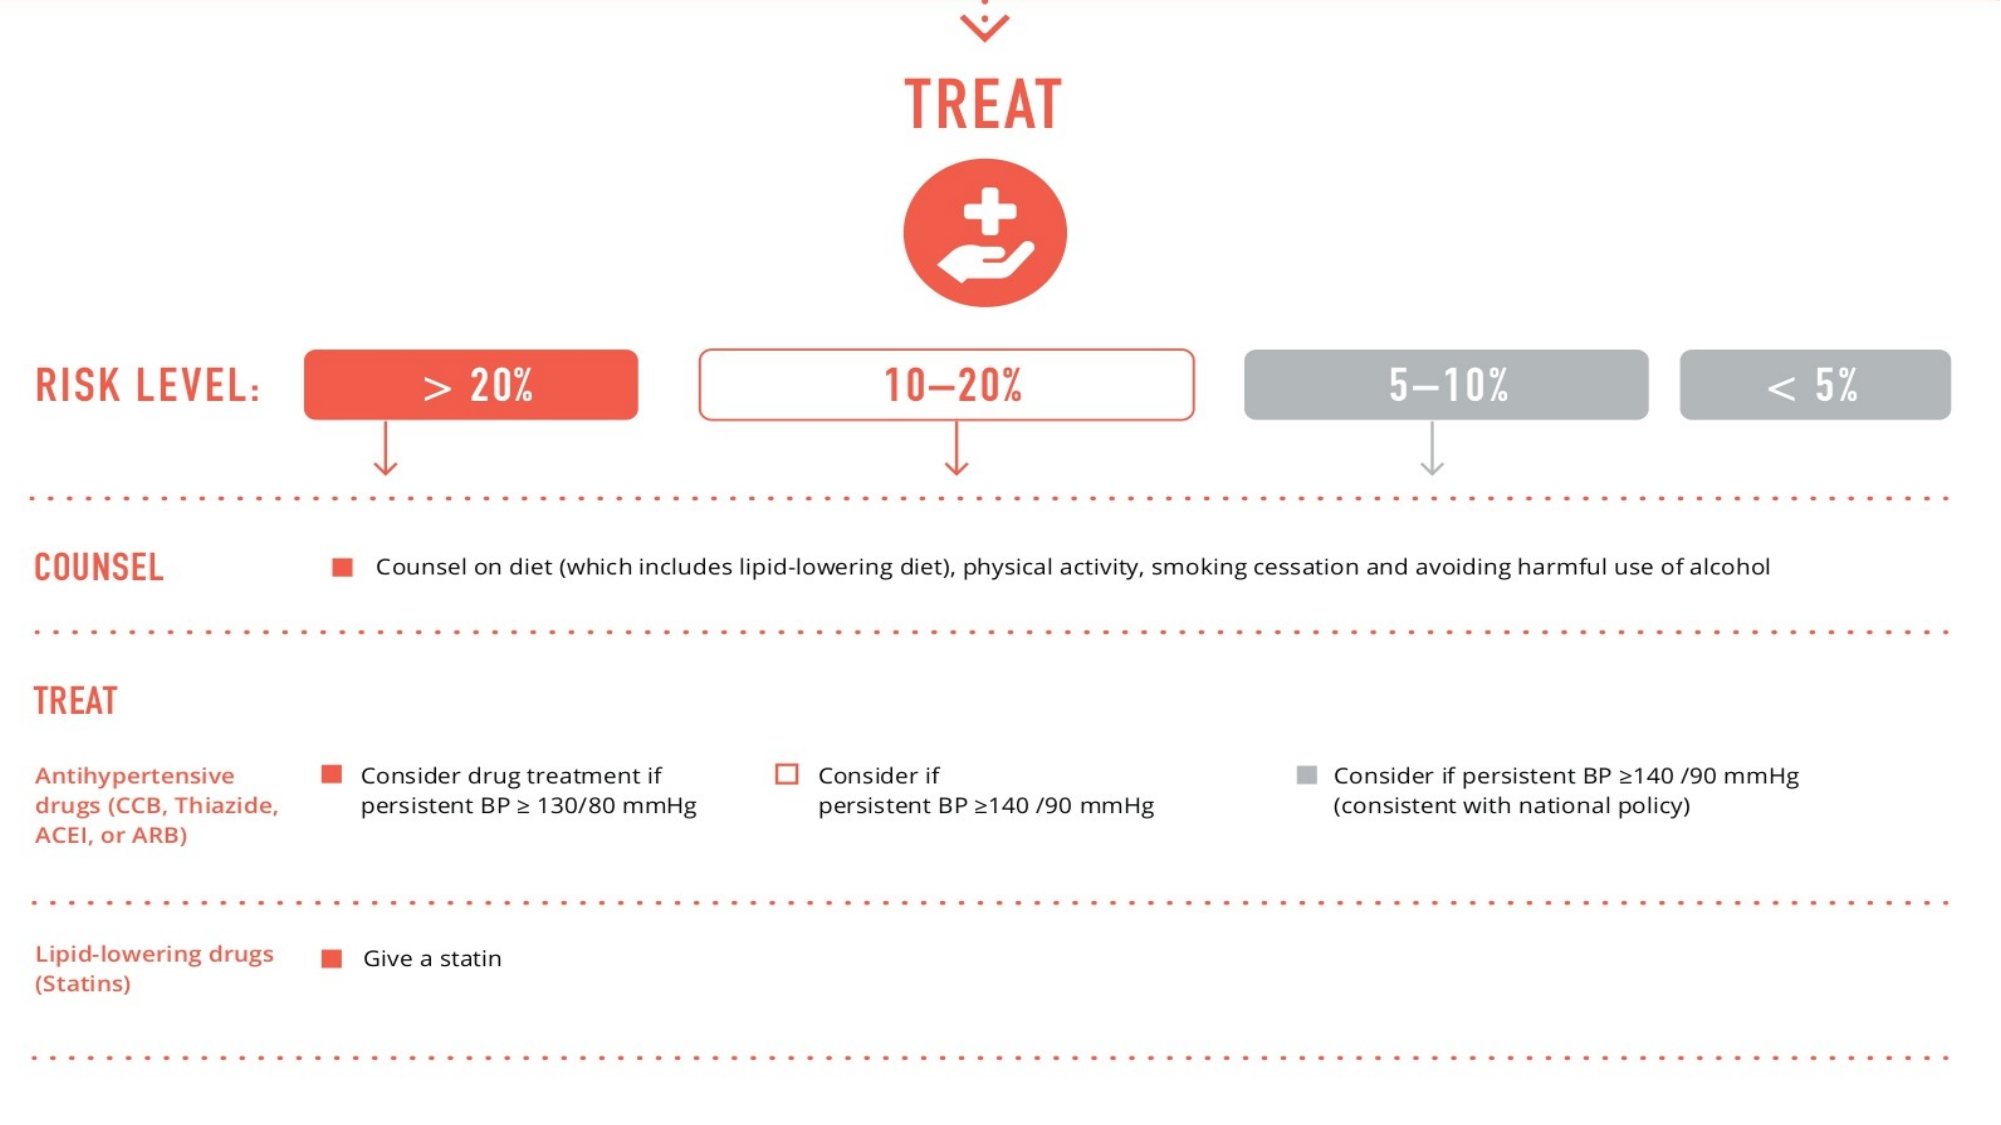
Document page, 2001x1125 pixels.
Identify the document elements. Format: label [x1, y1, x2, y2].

list [0, 0, 2000, 1125]
